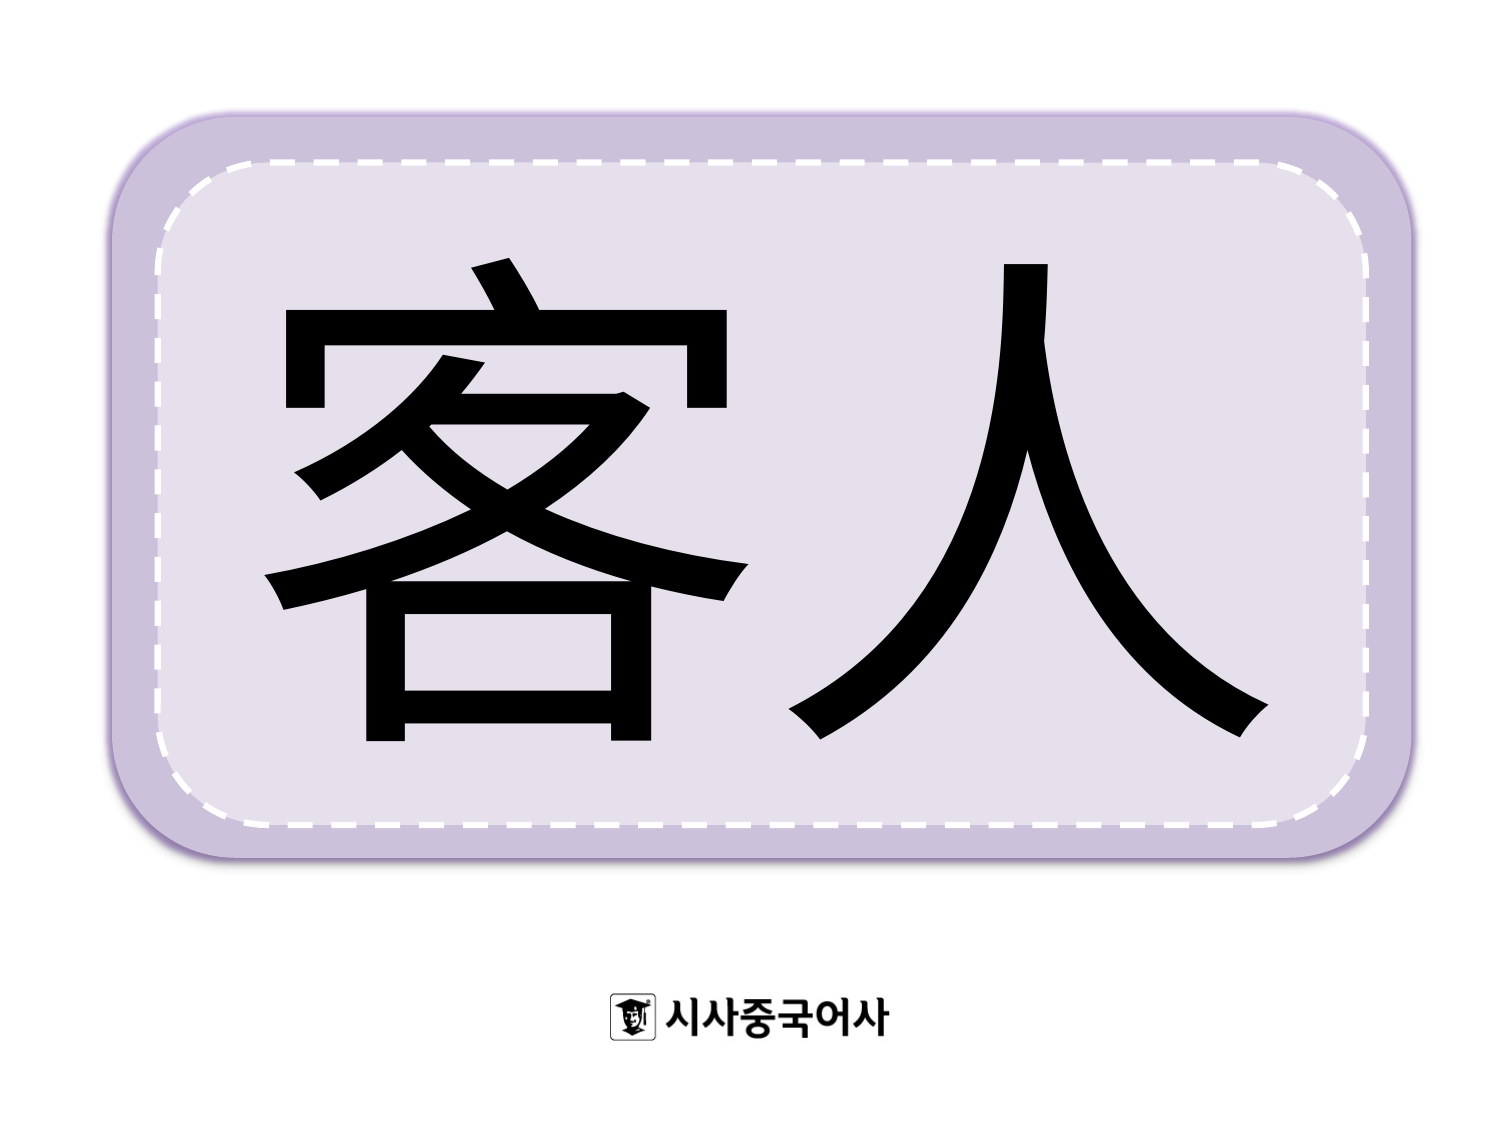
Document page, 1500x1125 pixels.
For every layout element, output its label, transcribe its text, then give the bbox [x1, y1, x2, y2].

picture [602, 987, 898, 1047]
text_box 客人 [162, 160, 1371, 824]
